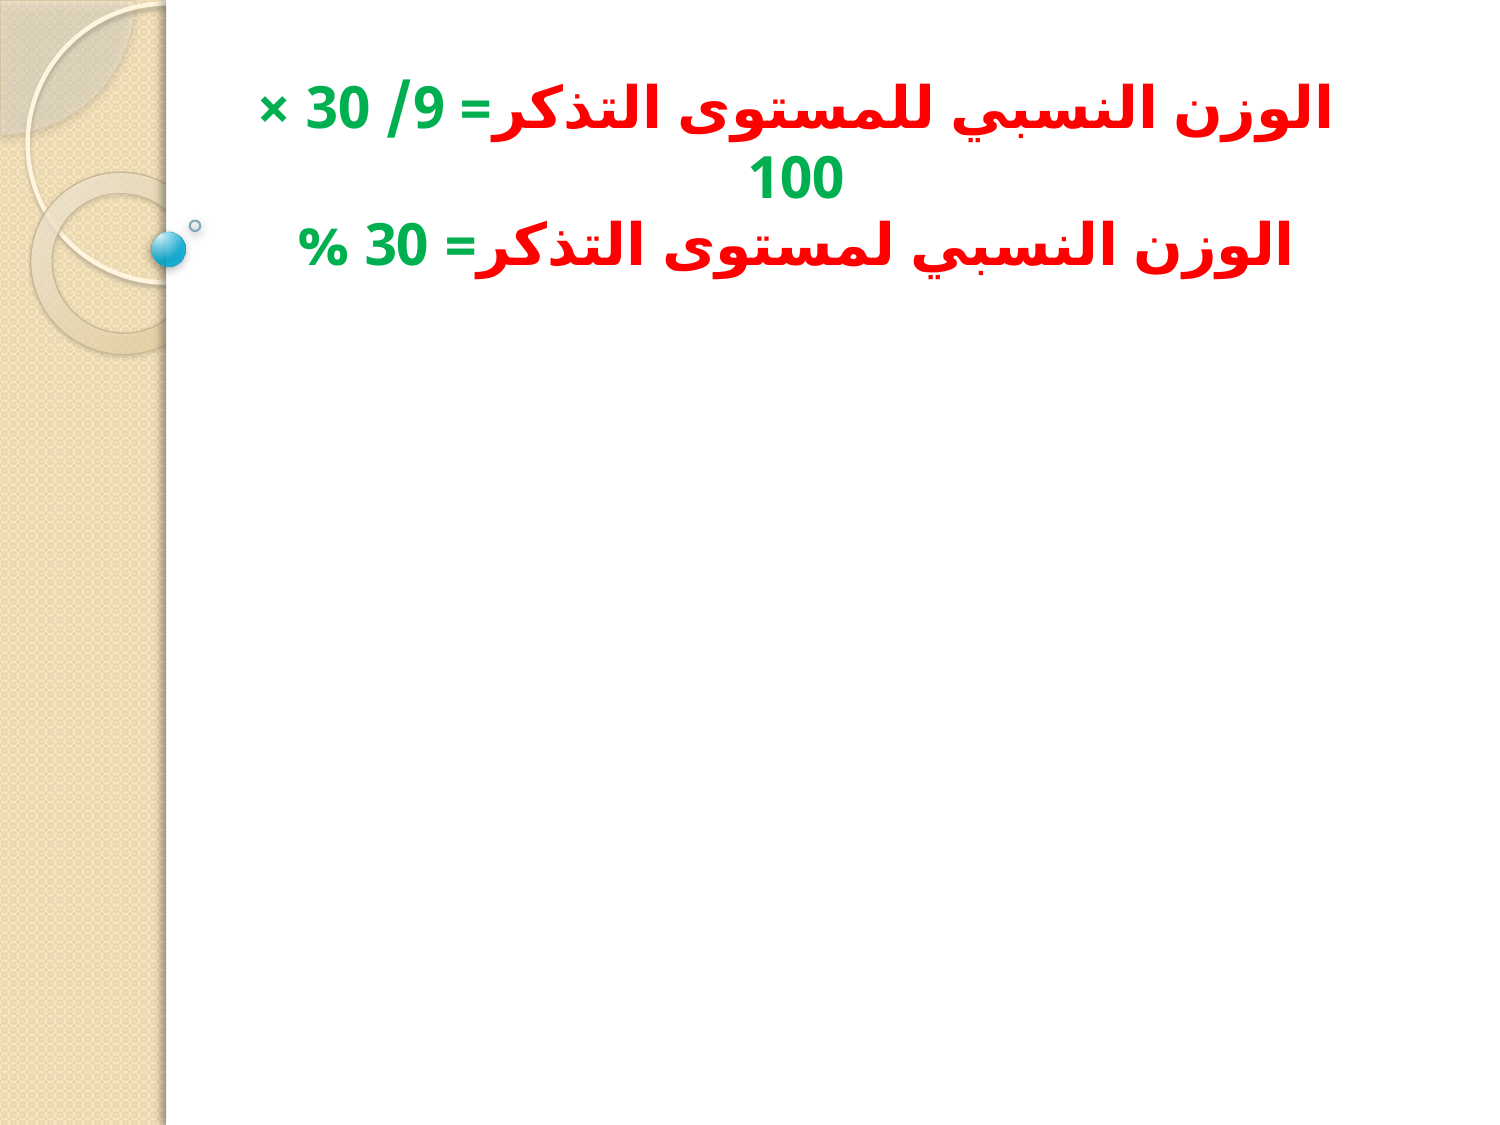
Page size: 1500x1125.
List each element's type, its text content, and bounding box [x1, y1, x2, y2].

text_box الوزن النسبي لمستوى التذكر= 30 % [224, 200, 1368, 285]
text_box الوزن النسبي للمستوى التذكر= 9/ 30 × 100 [224, 62, 1368, 200]
